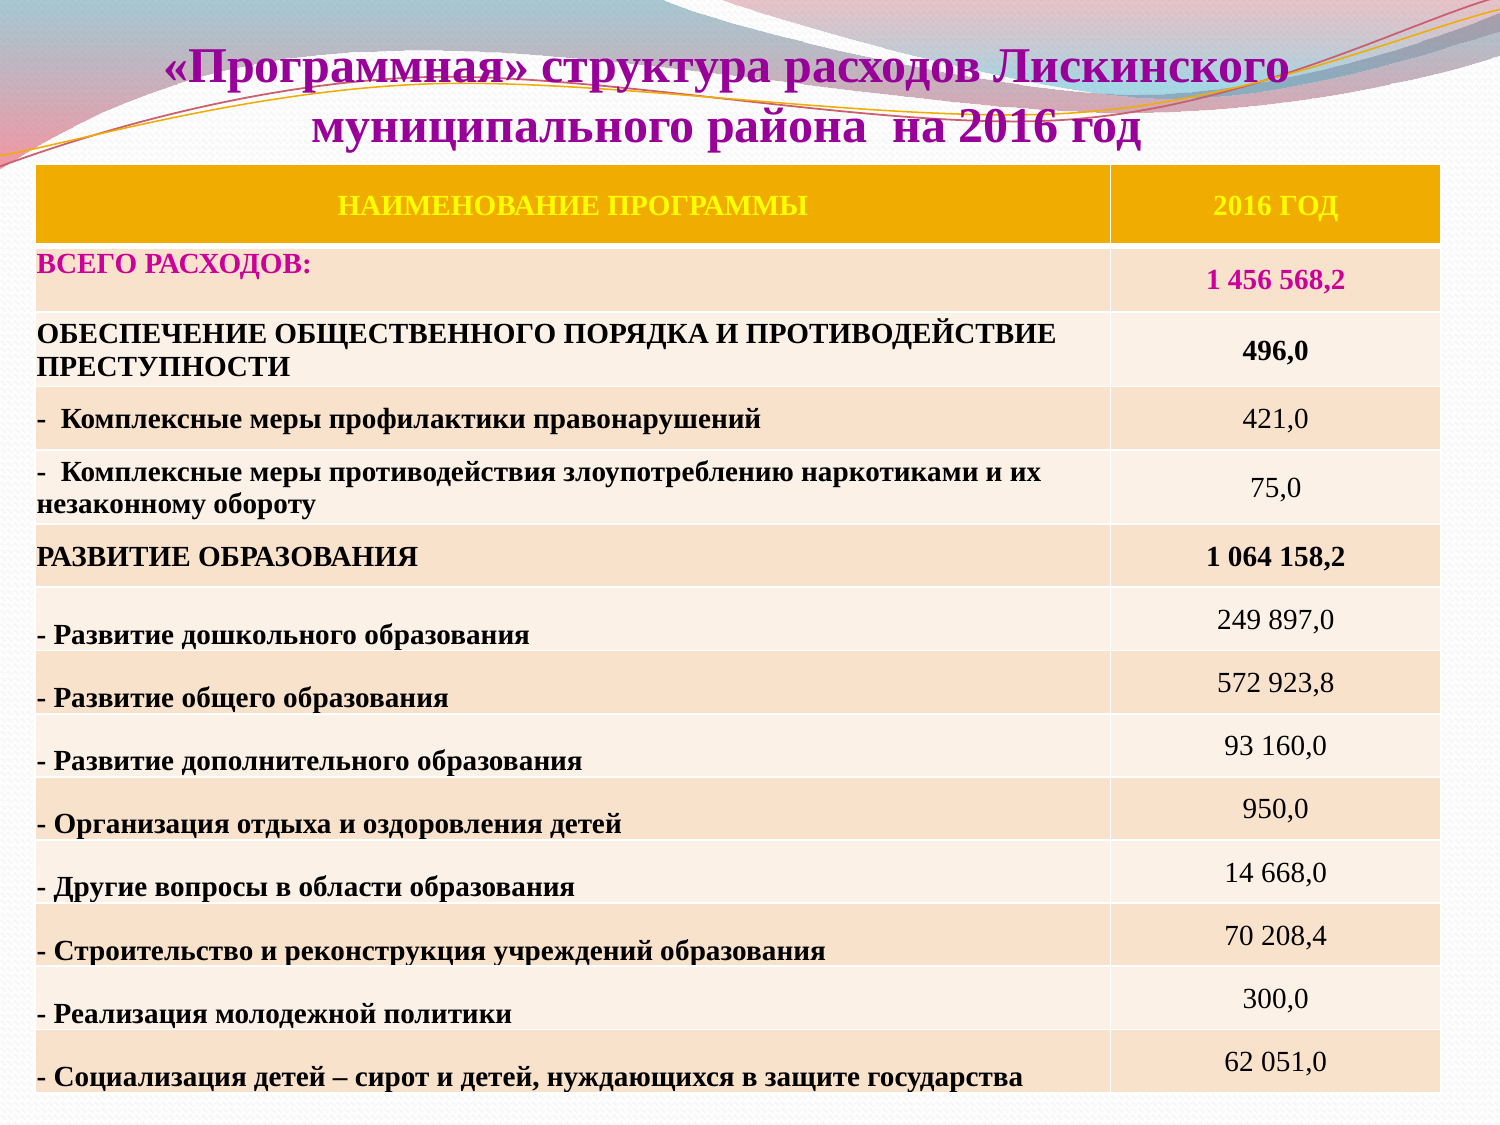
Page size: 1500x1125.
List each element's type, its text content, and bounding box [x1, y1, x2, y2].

table_cell - Развитие общего образования [36, 651, 1110, 713]
table_cell - Реализация молодежной политики [36, 967, 1110, 1029]
table_cell - Организация отдыха и оздоровления детей [36, 778, 1110, 839]
table_cell 1 064 158,2 [1111, 525, 1440, 586]
table_cell ОБЕСПЕЧЕНИЕ ОБЩЕСТВЕННОГО ПОРЯДКА И ПРОТИВОДЕЙСТВИЕ ПРЕСТУПНОСТИ [36, 313, 1110, 386]
table_cell - Комплексные меры профилактики правонарушений [36, 387, 1110, 449]
table_cell - Другие вопросы в области образования [36, 841, 1110, 902]
table_cell РАЗВИТИЕ ОБРАЗОВАНИЯ [36, 525, 1110, 586]
table_cell 62 051,0 [1111, 1030, 1440, 1092]
table_cell 421,0 [1111, 387, 1440, 449]
table_cell 70 208,4 [1111, 904, 1440, 965]
table_cell 249 897,0 [1111, 588, 1440, 650]
table_cell 572 923,8 [1111, 651, 1440, 713]
table_cell - Развитие дополнительного образования [36, 715, 1110, 776]
table_cell 300,0 [1111, 967, 1440, 1029]
table_cell - Комплексные меры противодействия злоупотреблению наркотиками и их незаконному обороту [36, 451, 1110, 523]
table_cell 14 668,0 [1111, 841, 1440, 902]
table_cell 1 456 568,2 [1111, 249, 1440, 311]
table_cell - Развитие дошкольного образования [36, 588, 1110, 650]
table_cell - Социализация детей – сирот и детей, нуждающихся в защите государства [36, 1030, 1110, 1092]
table_header 2016 ГОД [1111, 165, 1440, 243]
table_cell 950,0 [1111, 778, 1440, 839]
table_cell 75,0 [1111, 451, 1440, 523]
table_cell 93 160,0 [1111, 715, 1440, 776]
table_cell 496,0 [1111, 313, 1440, 386]
table_header НАИМЕНОВАНИЕ ПРОГРАММЫ [36, 165, 1110, 243]
table_cell - Строительство и реконструкция учреждений образования [36, 904, 1110, 965]
table_cell ВСЕГО РАСХОДОВ: [36, 249, 1110, 311]
title «Программная» структура расходов Лискинского муниципального района на 2016 год [35, 35, 1418, 153]
